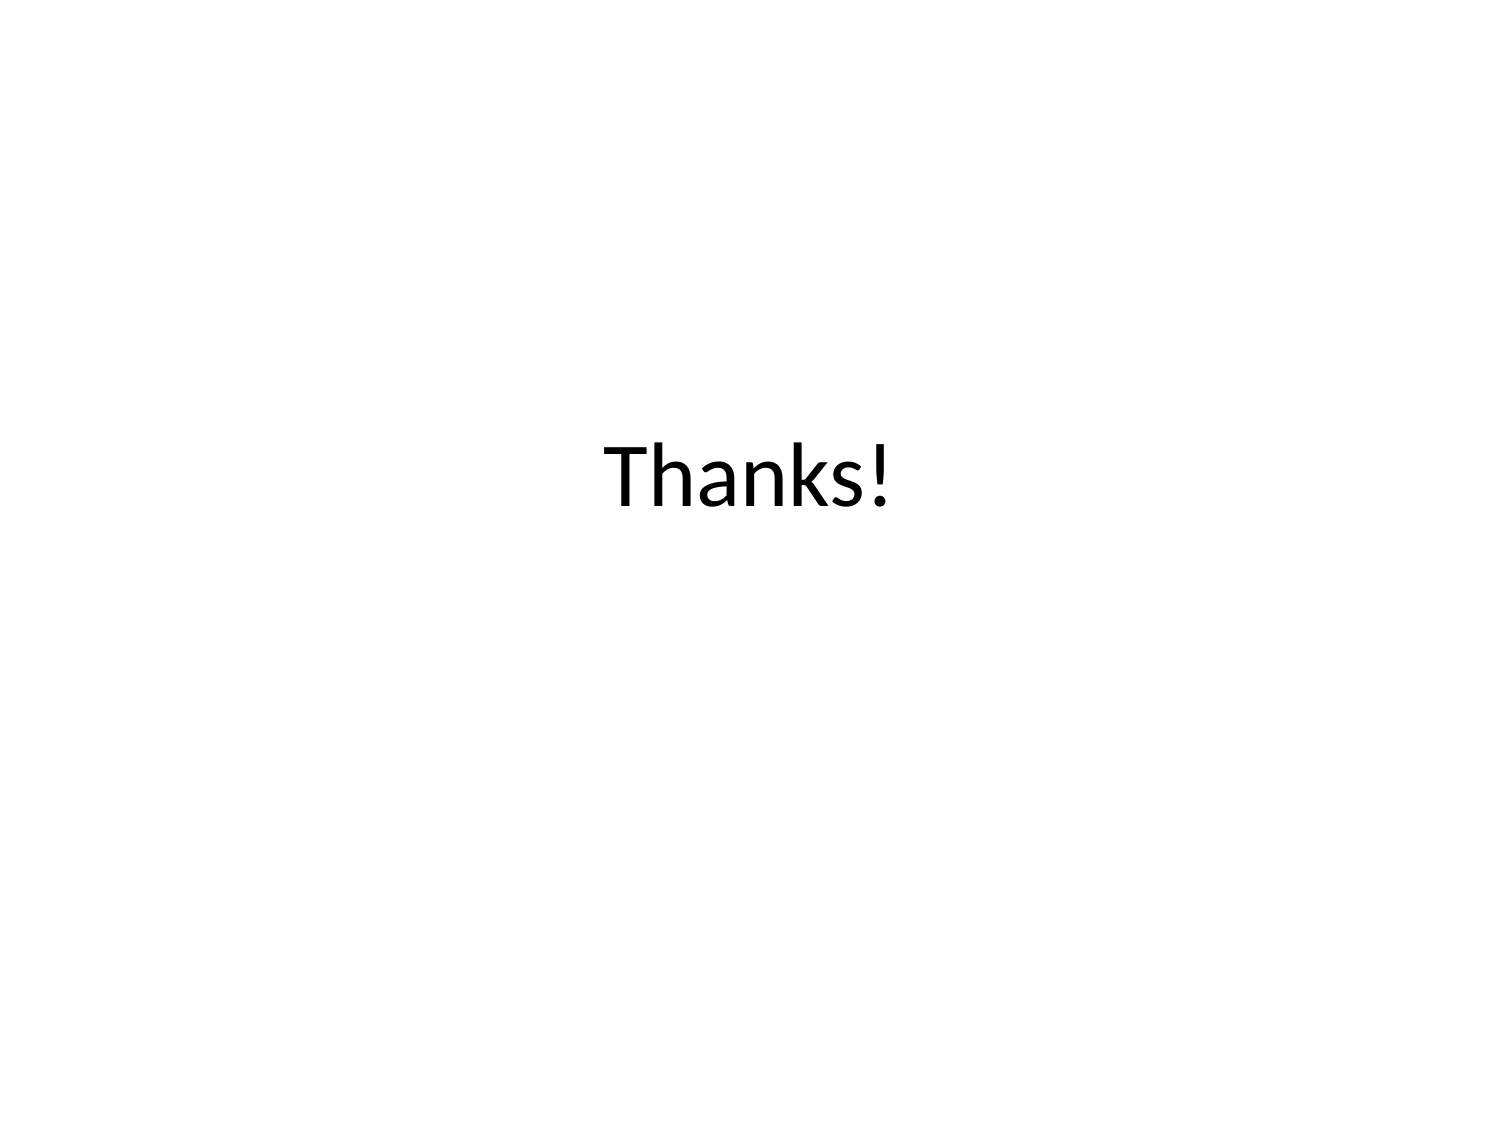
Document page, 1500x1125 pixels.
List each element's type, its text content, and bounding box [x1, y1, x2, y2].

title Thanks! [112, 349, 1388, 591]
